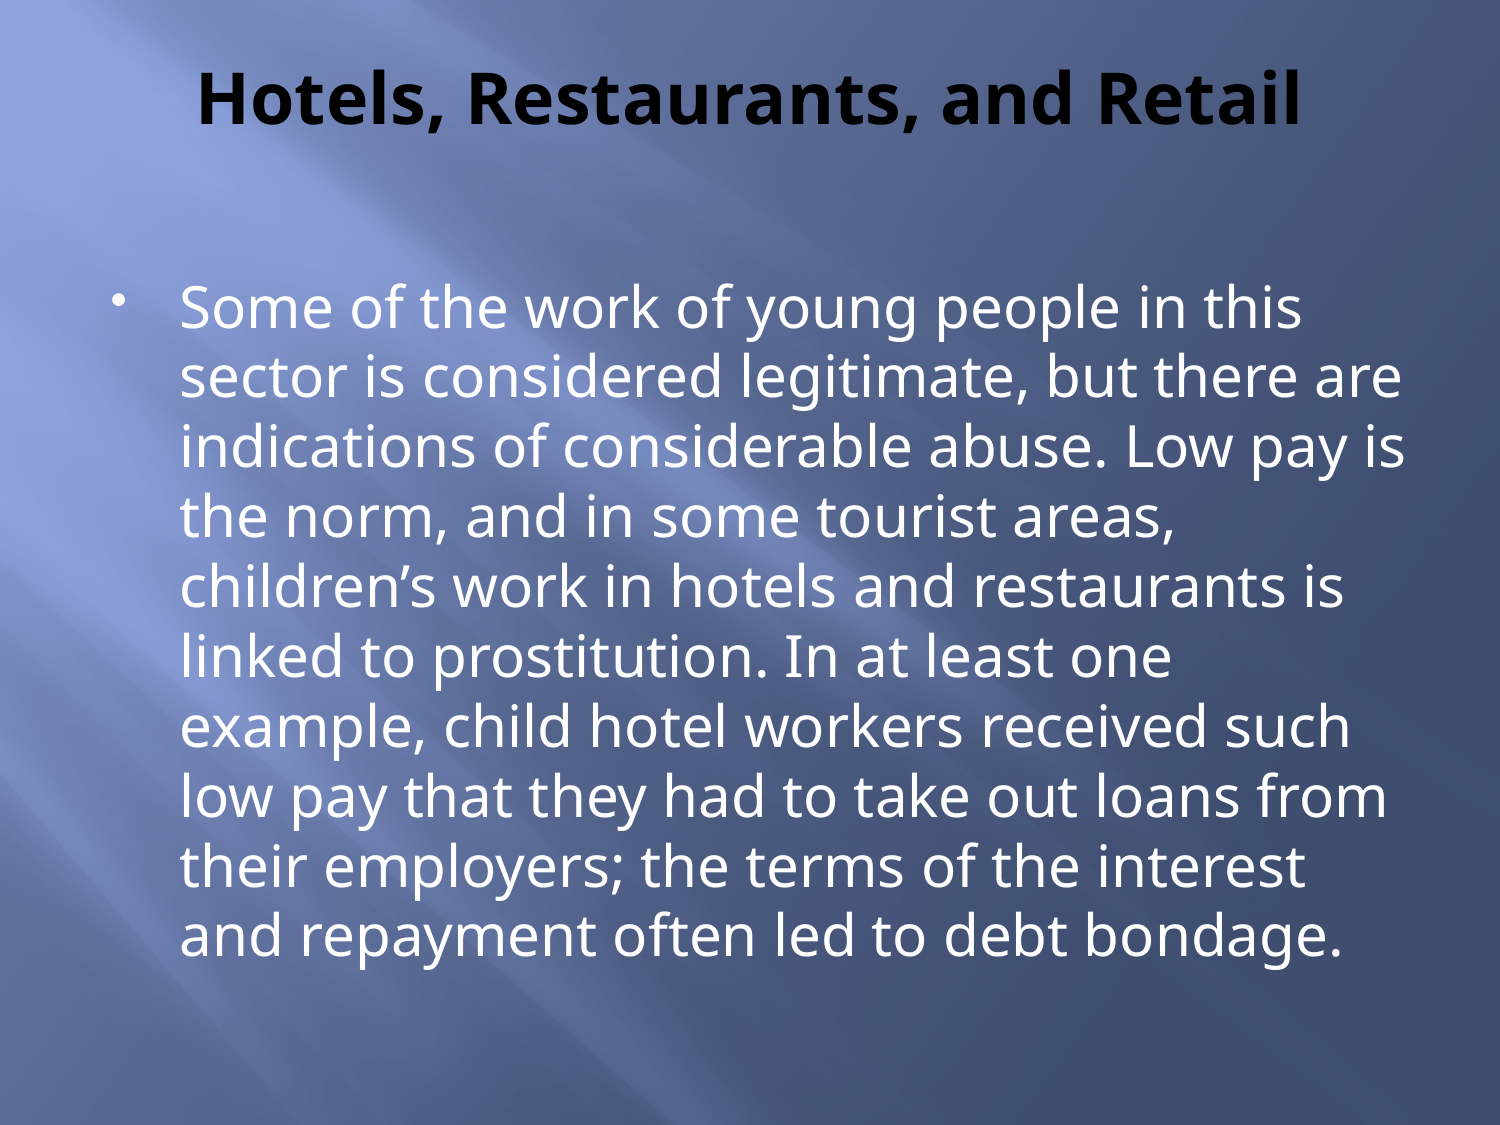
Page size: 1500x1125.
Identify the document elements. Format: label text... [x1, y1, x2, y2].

title Hotels, Restaurants, and Retail [75, 45, 1425, 233]
list Some of the work of young people in this sector is considered legitimate, but there are indications of considerable abuse. Low pay is the norm, and in some tourist areas, children’s work in hotels and restaurants is linked to prostitution. In at least one example, child hotel workers received such low pay that they had to take out loans from their employers; the terms of the interest and repayment often led to debt bondage. [75, 262, 1425, 1035]
